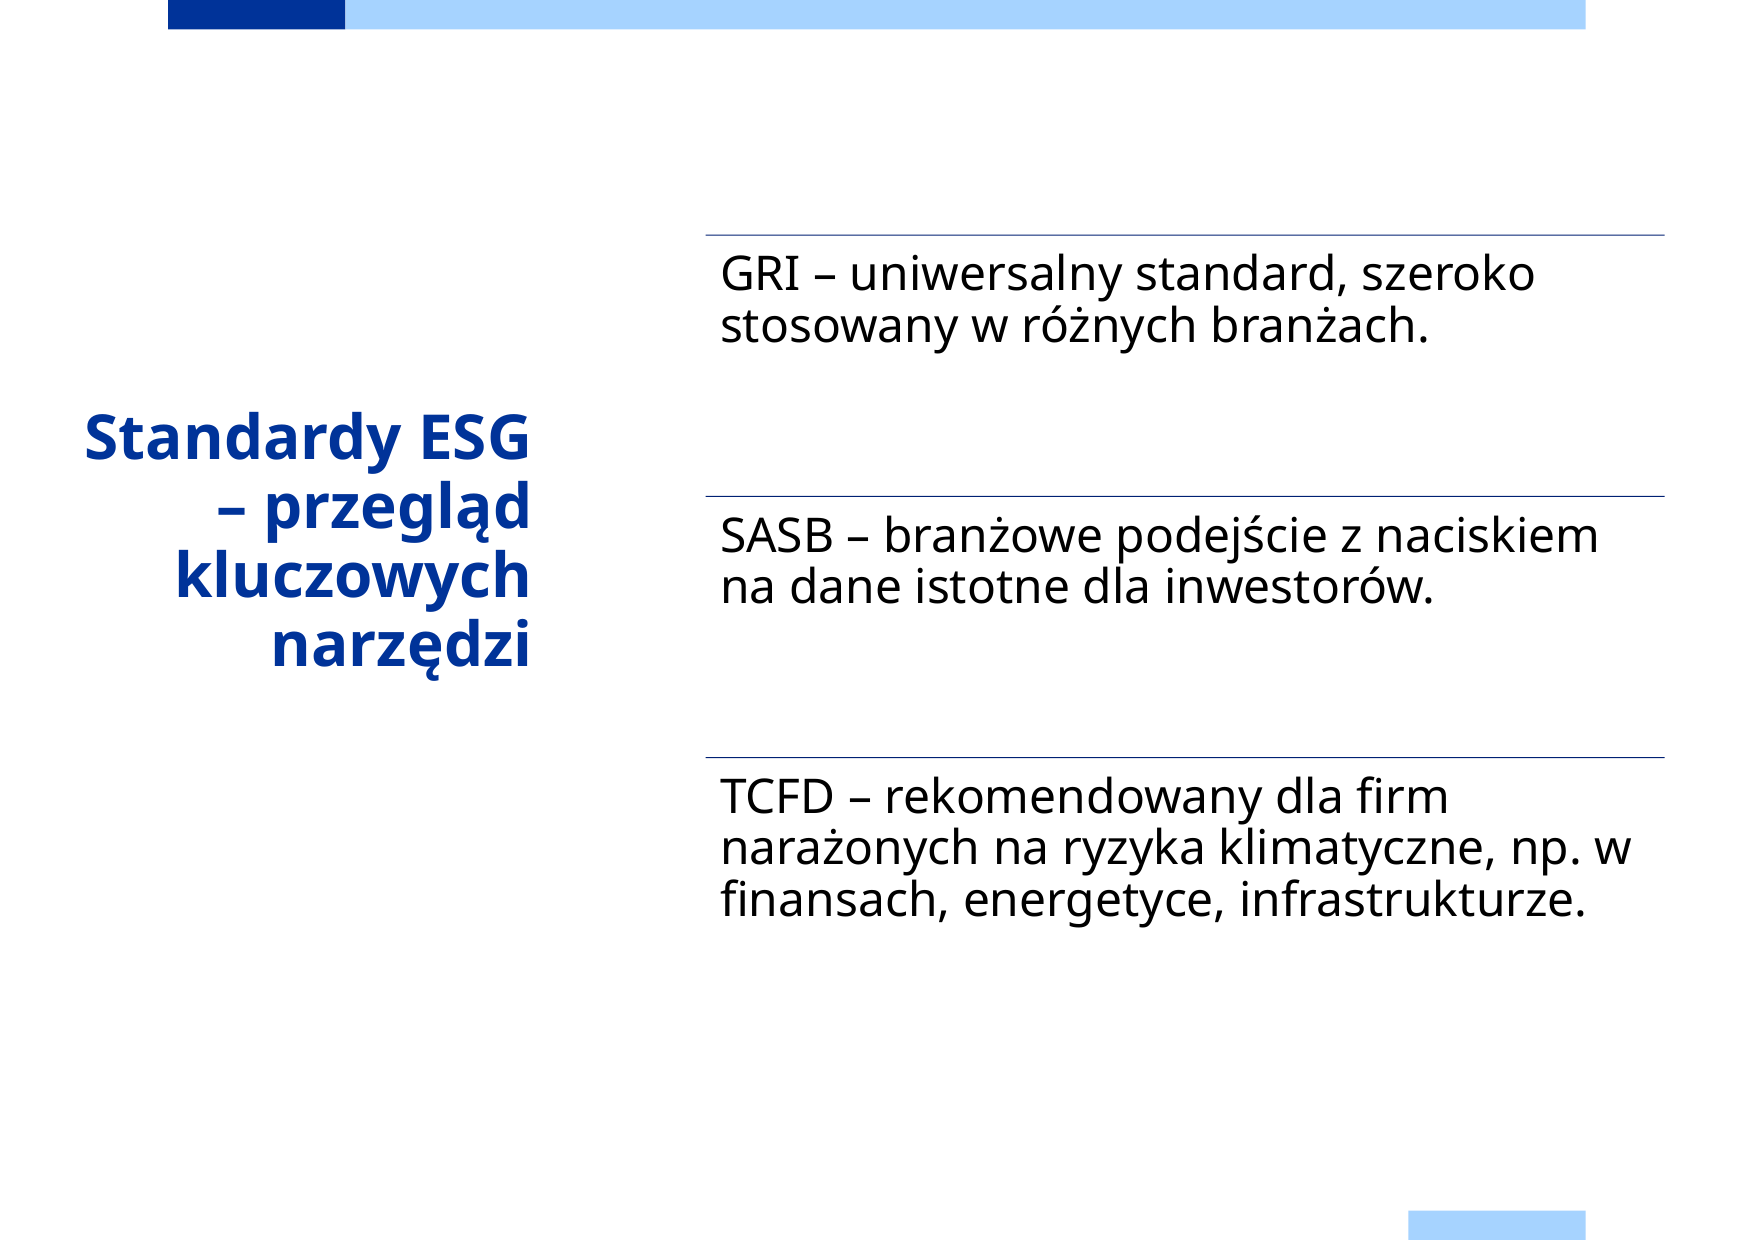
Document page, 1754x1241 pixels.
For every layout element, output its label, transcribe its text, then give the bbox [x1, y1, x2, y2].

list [705, 234, 1665, 1020]
title Standardy ESG – przegląd kluczowych narzędzi [84, 368, 533, 714]
